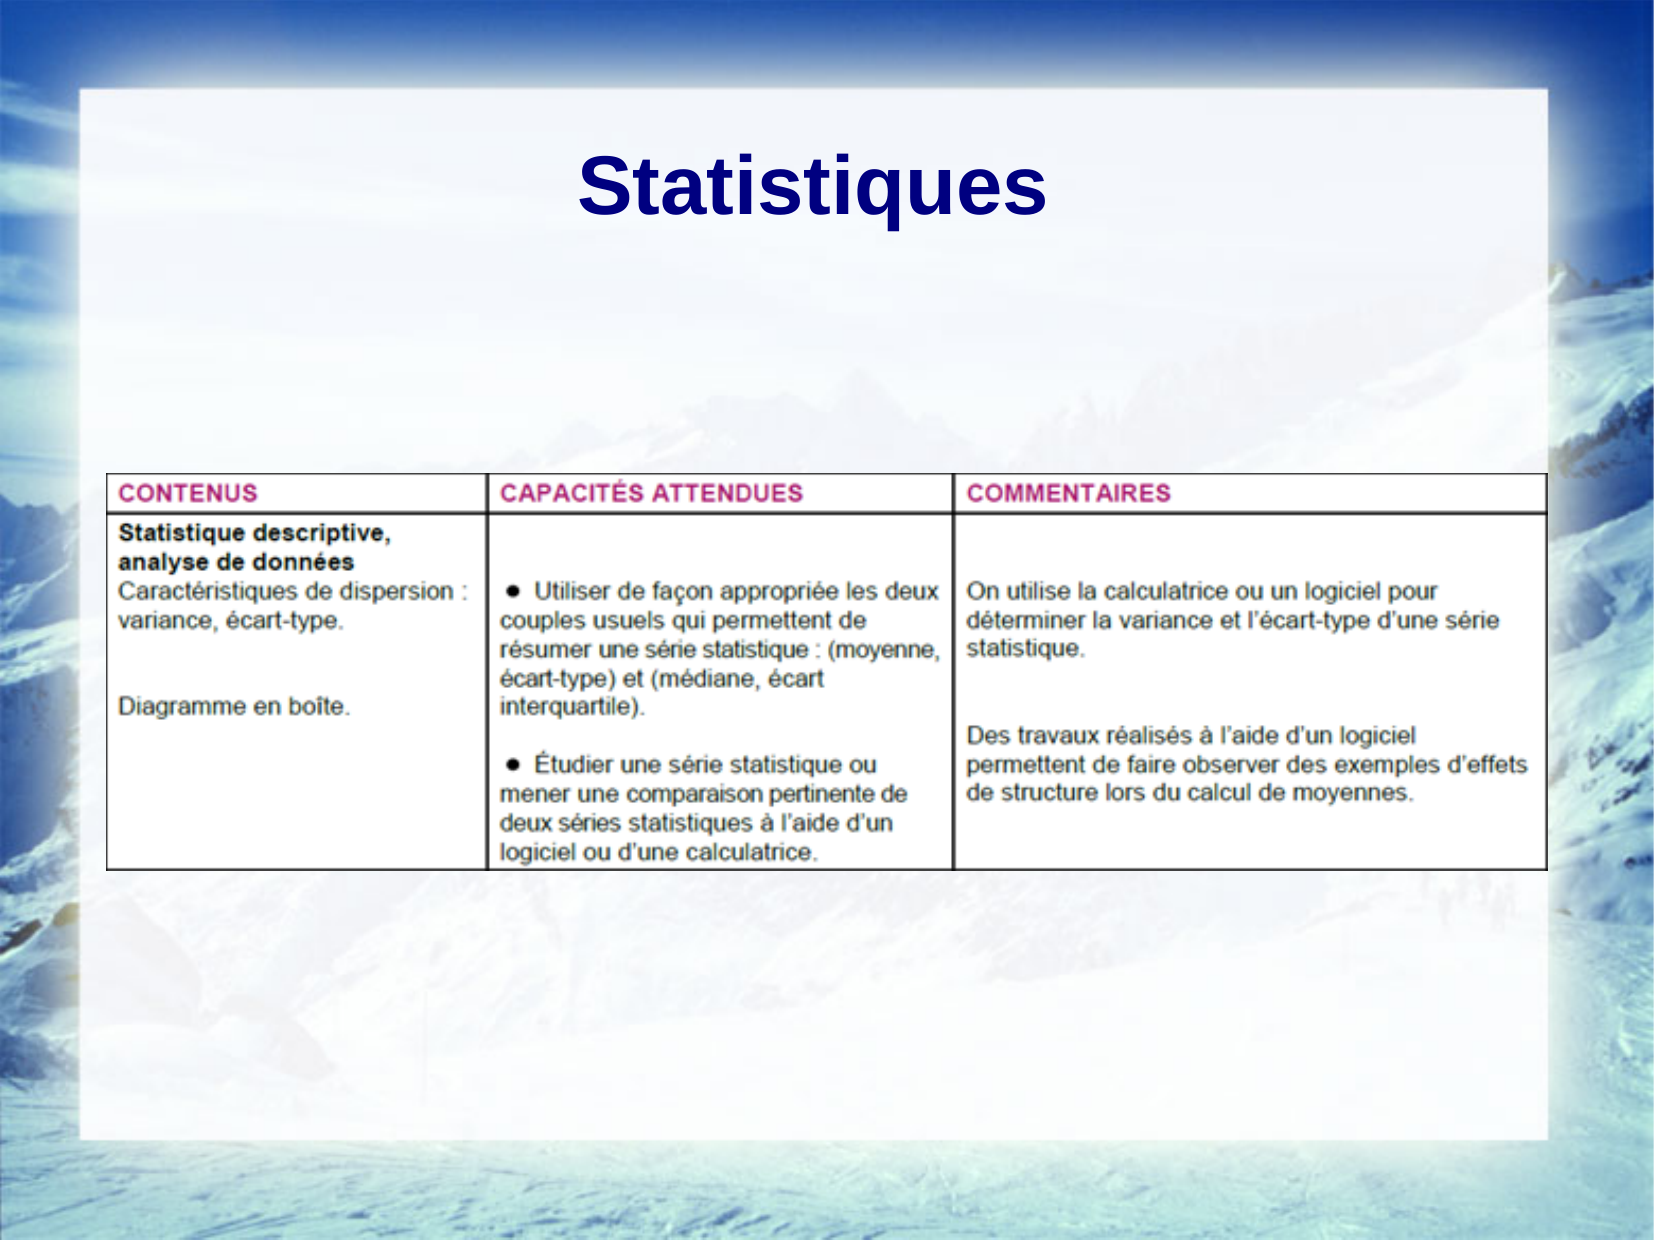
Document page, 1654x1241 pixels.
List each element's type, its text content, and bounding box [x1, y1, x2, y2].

picture [0, 0, 1654, 1240]
title Statistiques [104, 132, 1522, 235]
